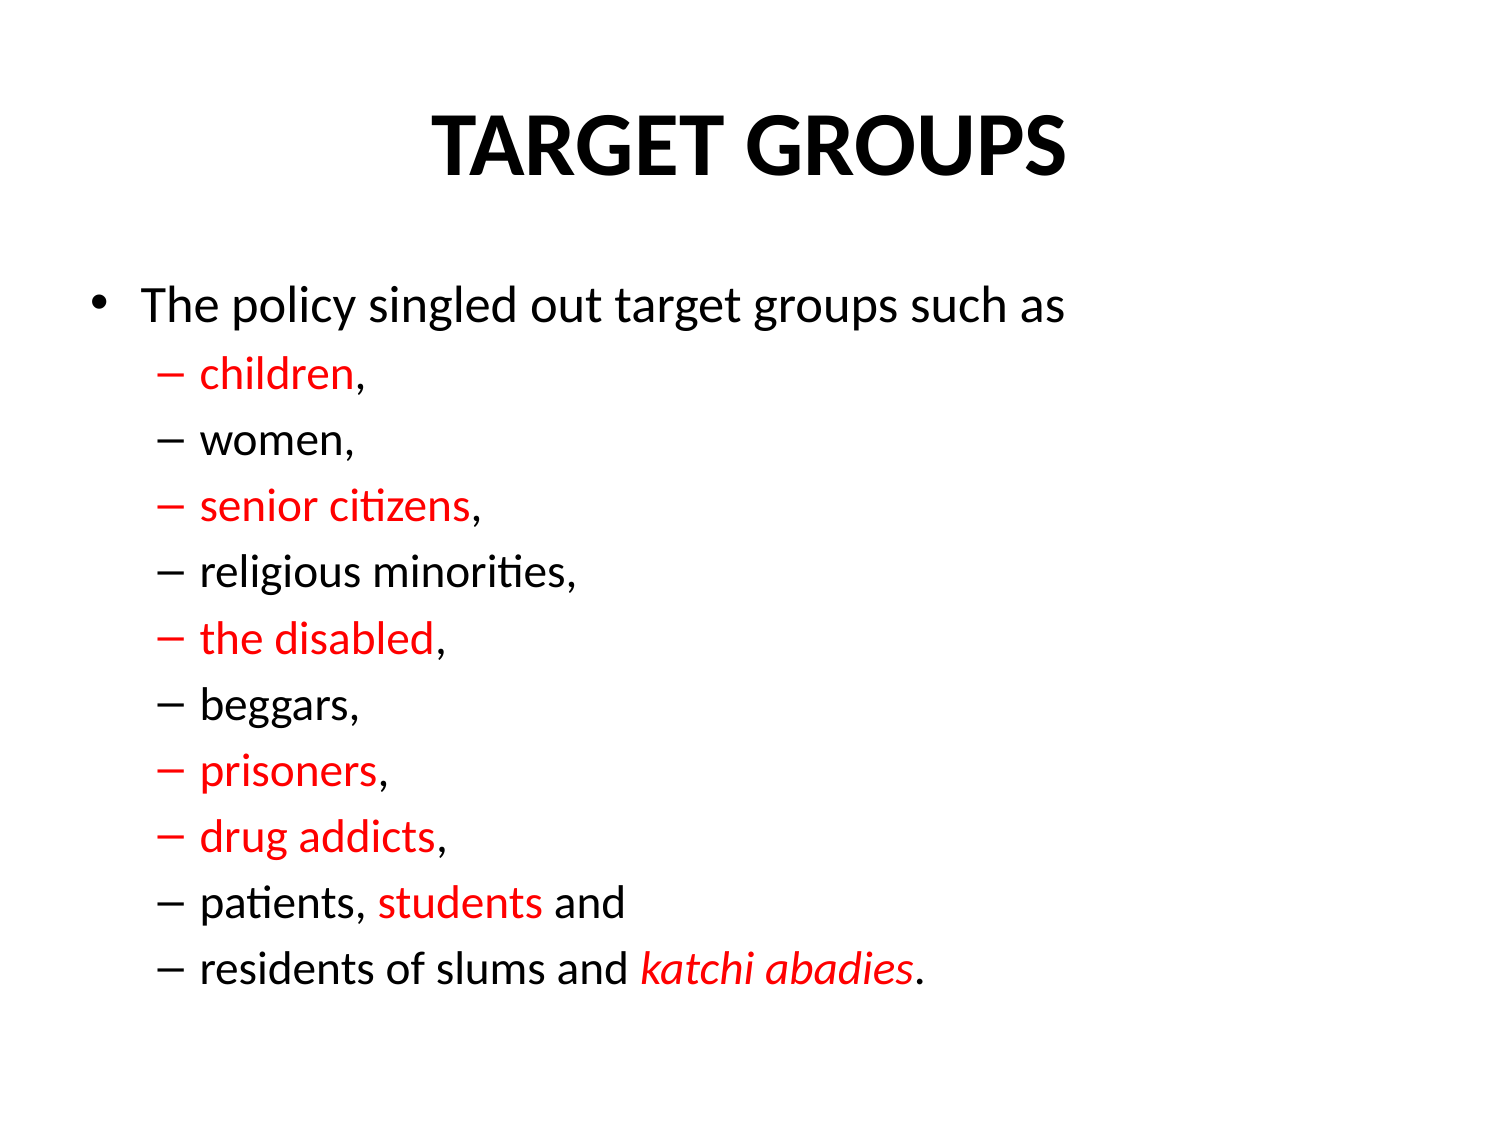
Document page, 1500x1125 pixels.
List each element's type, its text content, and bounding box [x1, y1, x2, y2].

list The policy singled out target groups such as children, women, senior citizens, religious minorities, the disabled, beggars, prisoners, drug addicts, patients, students and residents of slums and katchi abadies. [75, 262, 1425, 1005]
title TARGET GROUPS [75, 45, 1425, 233]
